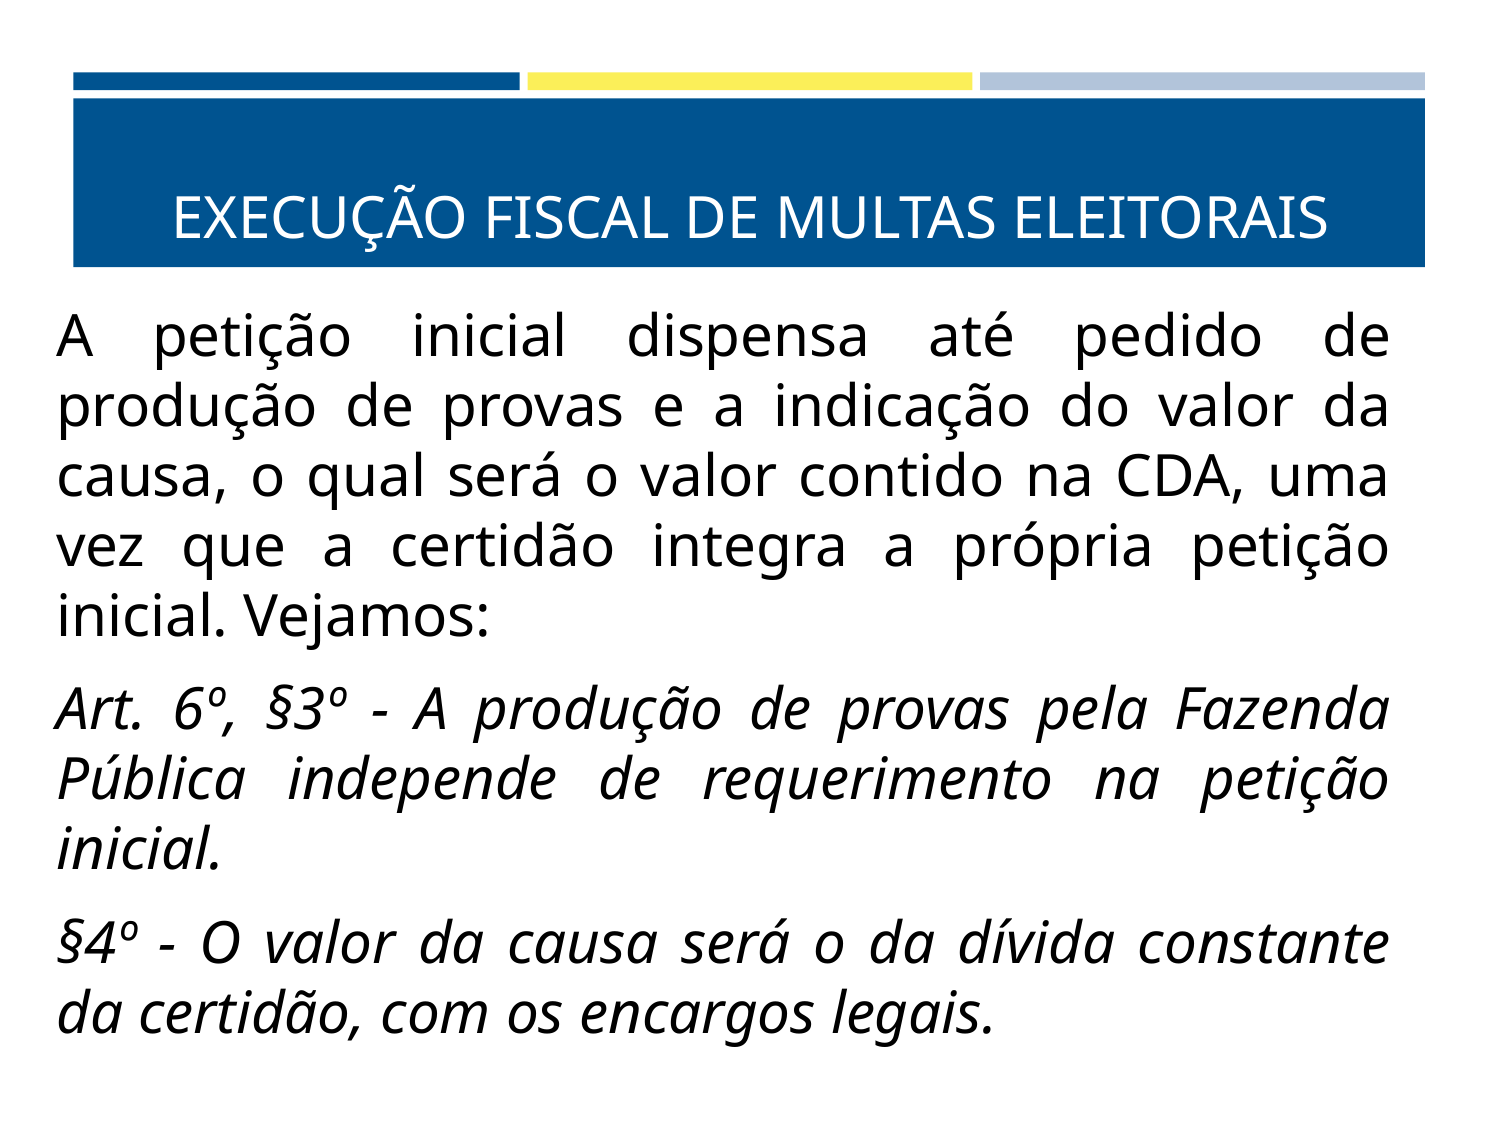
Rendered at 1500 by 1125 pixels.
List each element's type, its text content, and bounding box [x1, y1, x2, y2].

title EXECUÇÃO FISCAL DE MULTAS ELEITORAIS [95, 112, 1406, 259]
list A petição inicial dispensa até pedido de produção de provas e a indicação do valor da causa, o qual será o valor contido na CDA, uma vez que a certidão integra a própria petição inicial. Vejamos: Art. 6º, §3º - A produção de provas pela Fazenda Pública independe de requerimento na petição inicial. §4º - O valor da causa será o da dívida constante da certidão, com os encargos legais. [41, 290, 1406, 1094]
